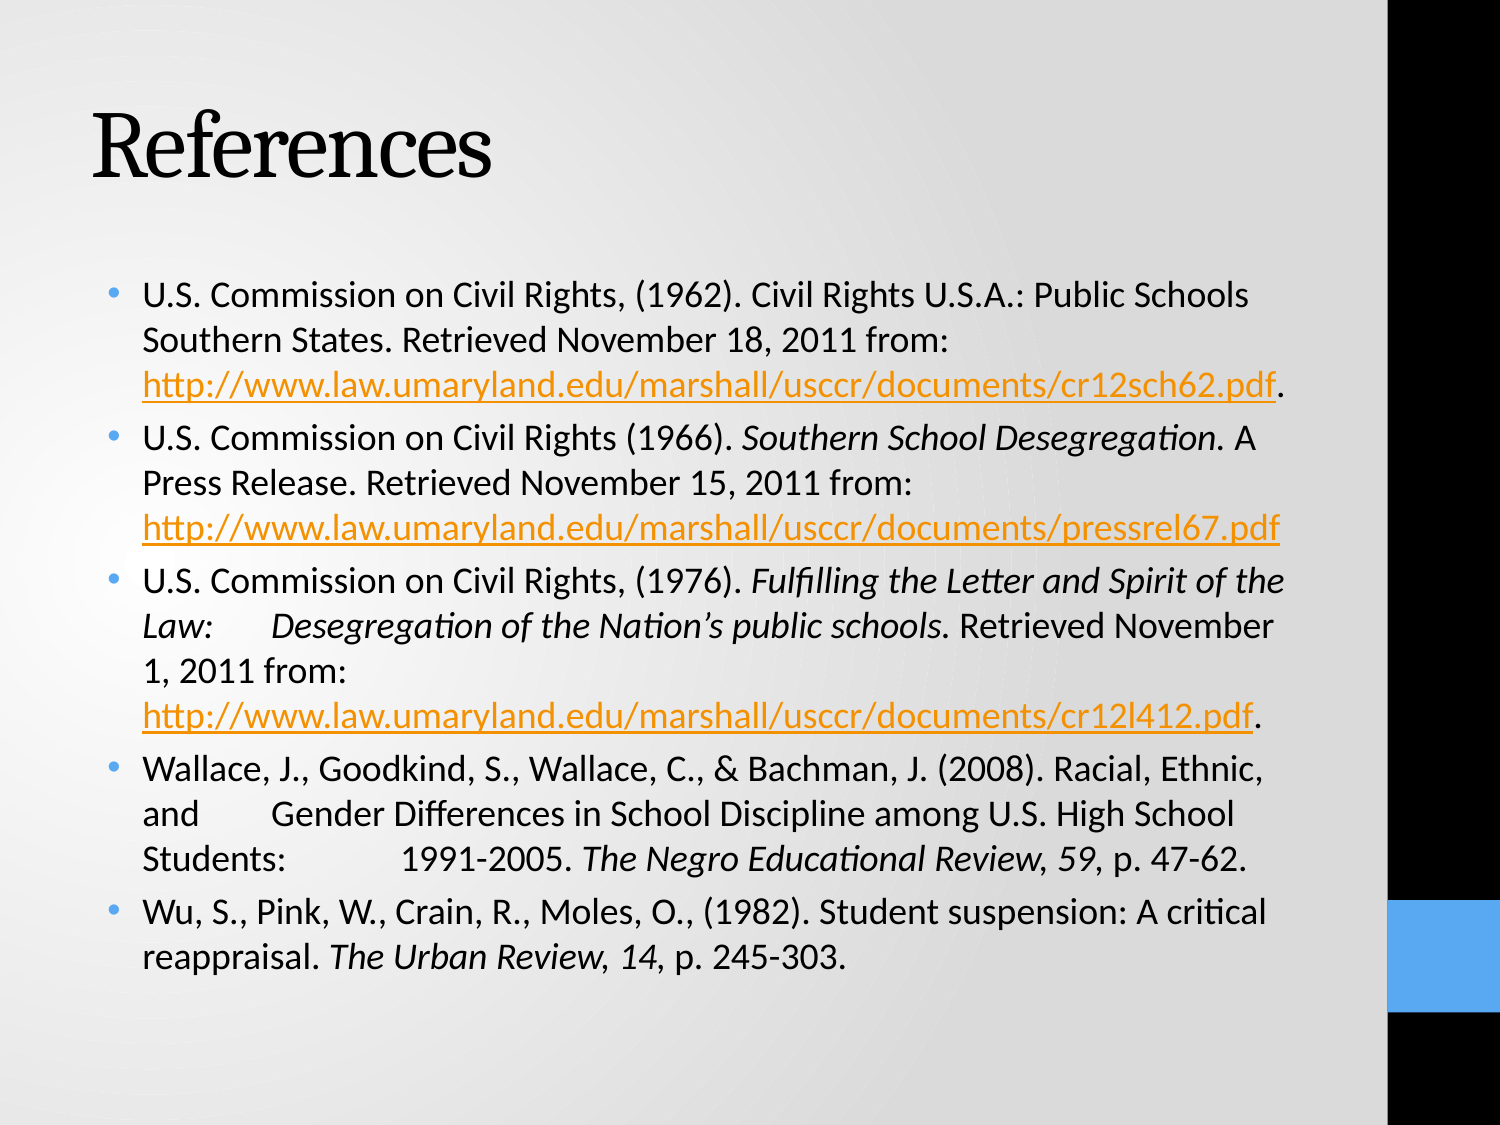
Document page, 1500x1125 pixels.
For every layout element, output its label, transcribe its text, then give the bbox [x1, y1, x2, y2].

title References [75, 45, 1325, 233]
list U.S. Commission on Civil Rights, (1962). Civil Rights U.S.A.: Public Schools Southern States. Retrieved November 18, 2011 from: http://www.law.umaryland.edu/marshall/usccr/documents/cr12sch62.pdf. U.S. Commission on Civil Rights (1966). Southern School Desegregation. A Press Release. Retrieved November 15, 2011 from: http://www.law.umaryland.edu/marshall/usccr/documents/pressrel67.pdf U.S. Commission on Civil Rights, (1976). Fulfilling the Letter and Spirit of the Law: Desegregation of the Nation’s public schools. Retrieved November 1, 2011 from: http://www.law.umaryland.edu/marshall/usccr/documents/cr12l412.pdf. Wallace, J., Goodkind, S., Wallace, C., & Bachman, J. (2008). Racial, Ethnic, and Gender Differences in School Discipline among U.S. High School Students: 1991-2005. The Negro Educational Review, 59, p. 47-62. Wu, S., Pink, W., Crain, R., Moles, O., (1982). Student suspension: A critical reappraisal. The Urban Review, 14, p. 245-303. [75, 262, 1325, 1050]
